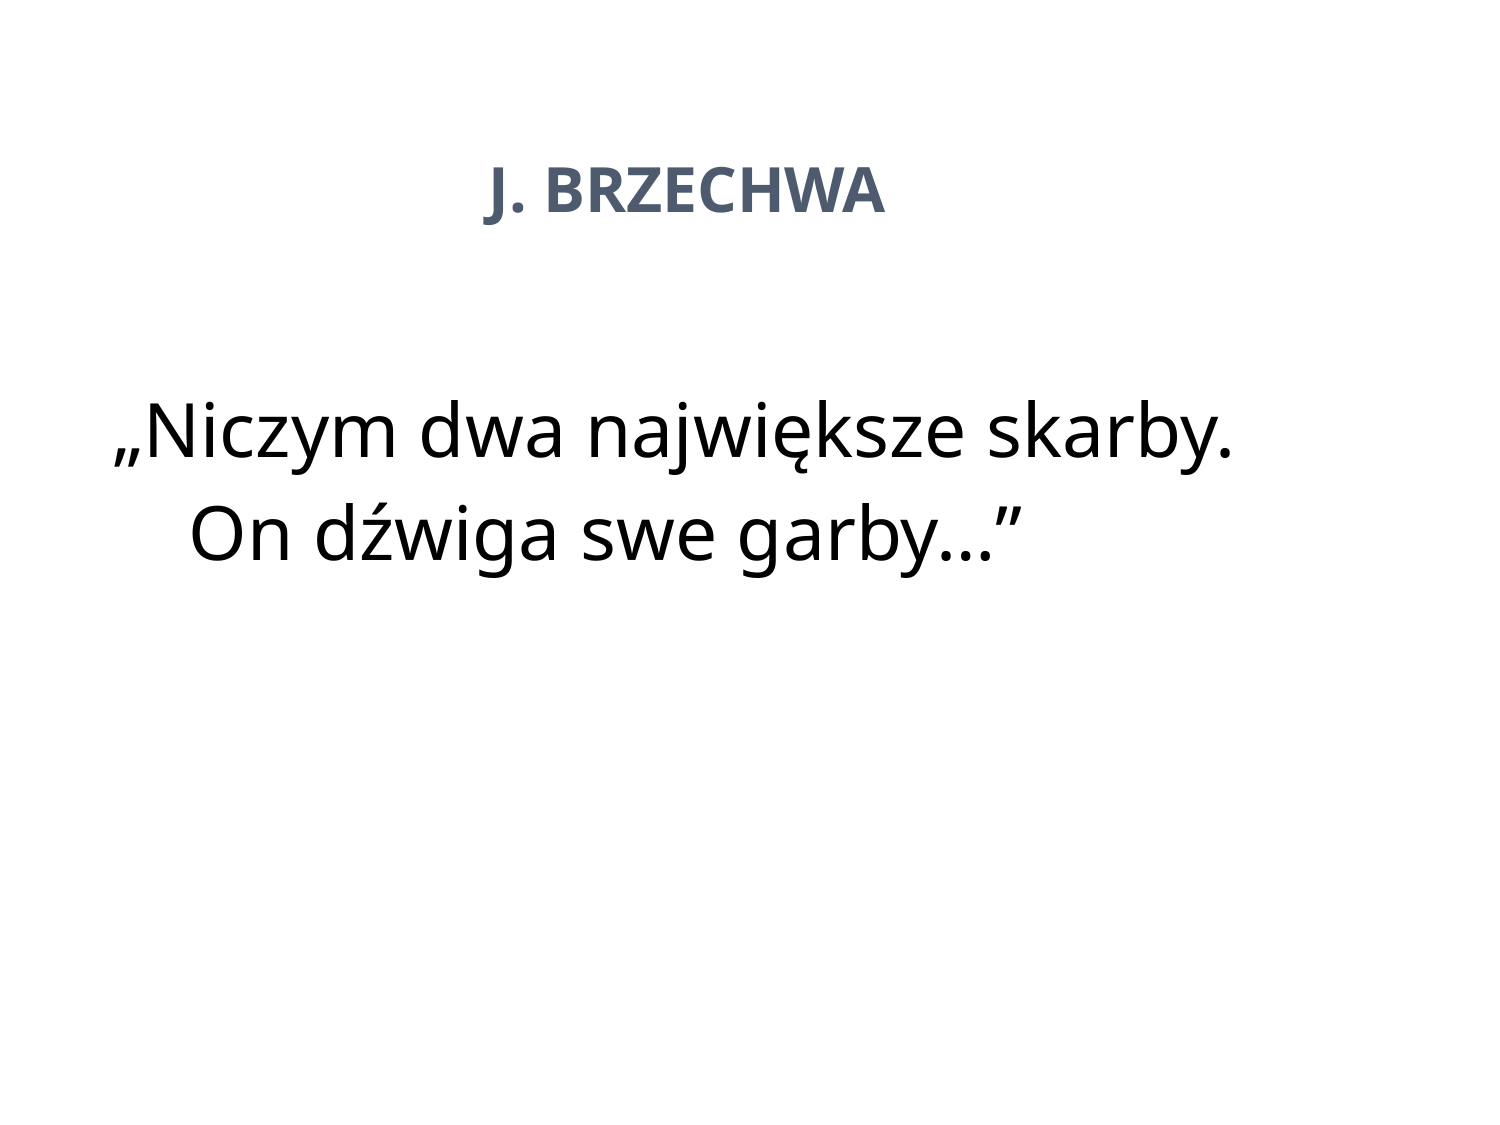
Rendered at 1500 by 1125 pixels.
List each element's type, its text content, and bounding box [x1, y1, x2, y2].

title J. brzechwa [75, 45, 1300, 233]
list „Niczym dwa największe skarby. On dźwiga swe garby…” [75, 262, 1372, 1062]
